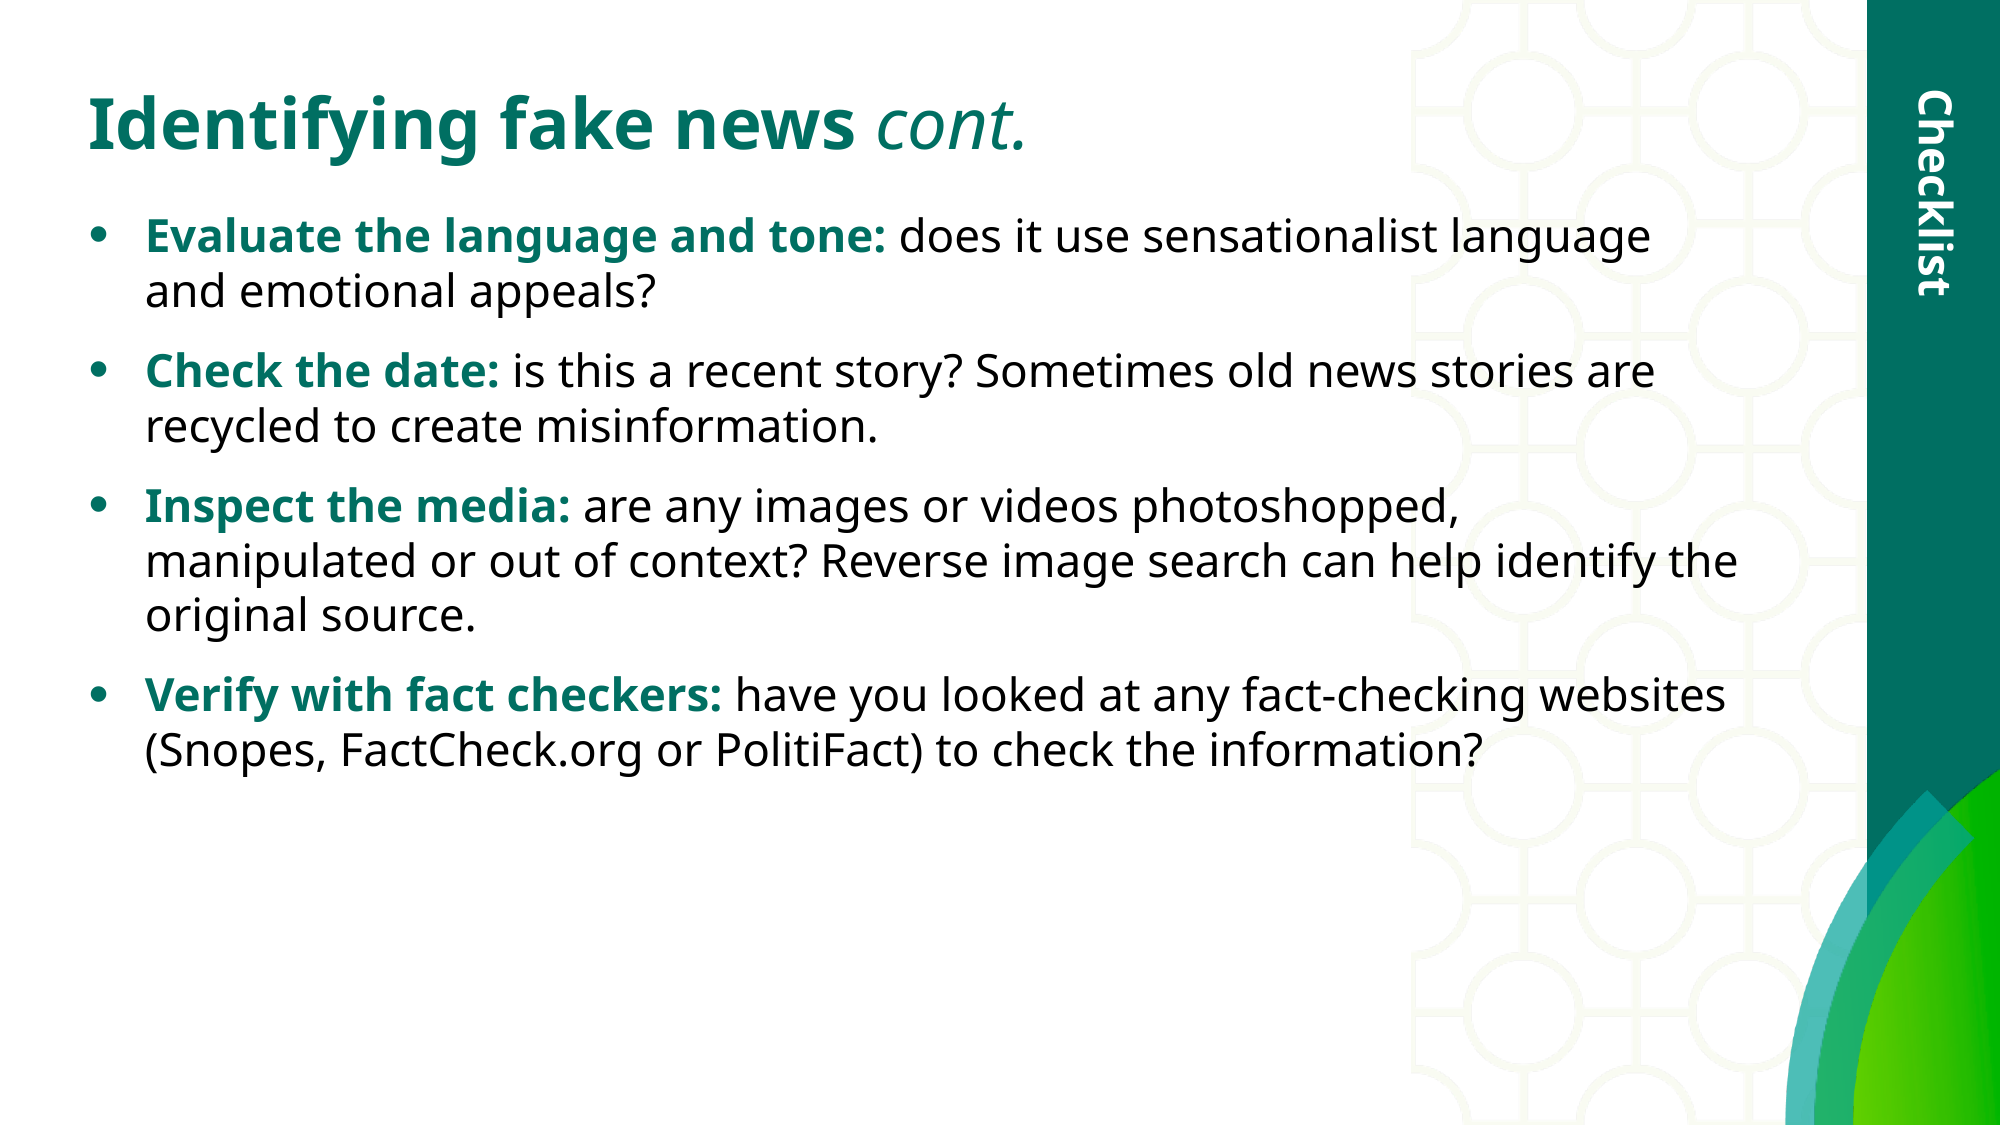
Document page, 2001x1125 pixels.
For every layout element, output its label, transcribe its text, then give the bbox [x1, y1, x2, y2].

list Evaluate the language and tone: does it use sensationalist language and emotional appeals? Check the date: is this a recent story? Sometimes old news stories are recycled to create misinformation. Inspect the media: are any images or videos photoshopped, manipulated or out of context? Reverse image search can help identify the original source. Verify with fact checkers: have you looked at any fact-checking websites (Snopes, FactCheck.org or PolitiFact) to check the information? [88, 206, 1743, 1034]
text_box Checklist [1867, 88, 2000, 765]
title Identifying fake news cont. [88, 88, 1743, 161]
picture [1411, 0, 2001, 1125]
